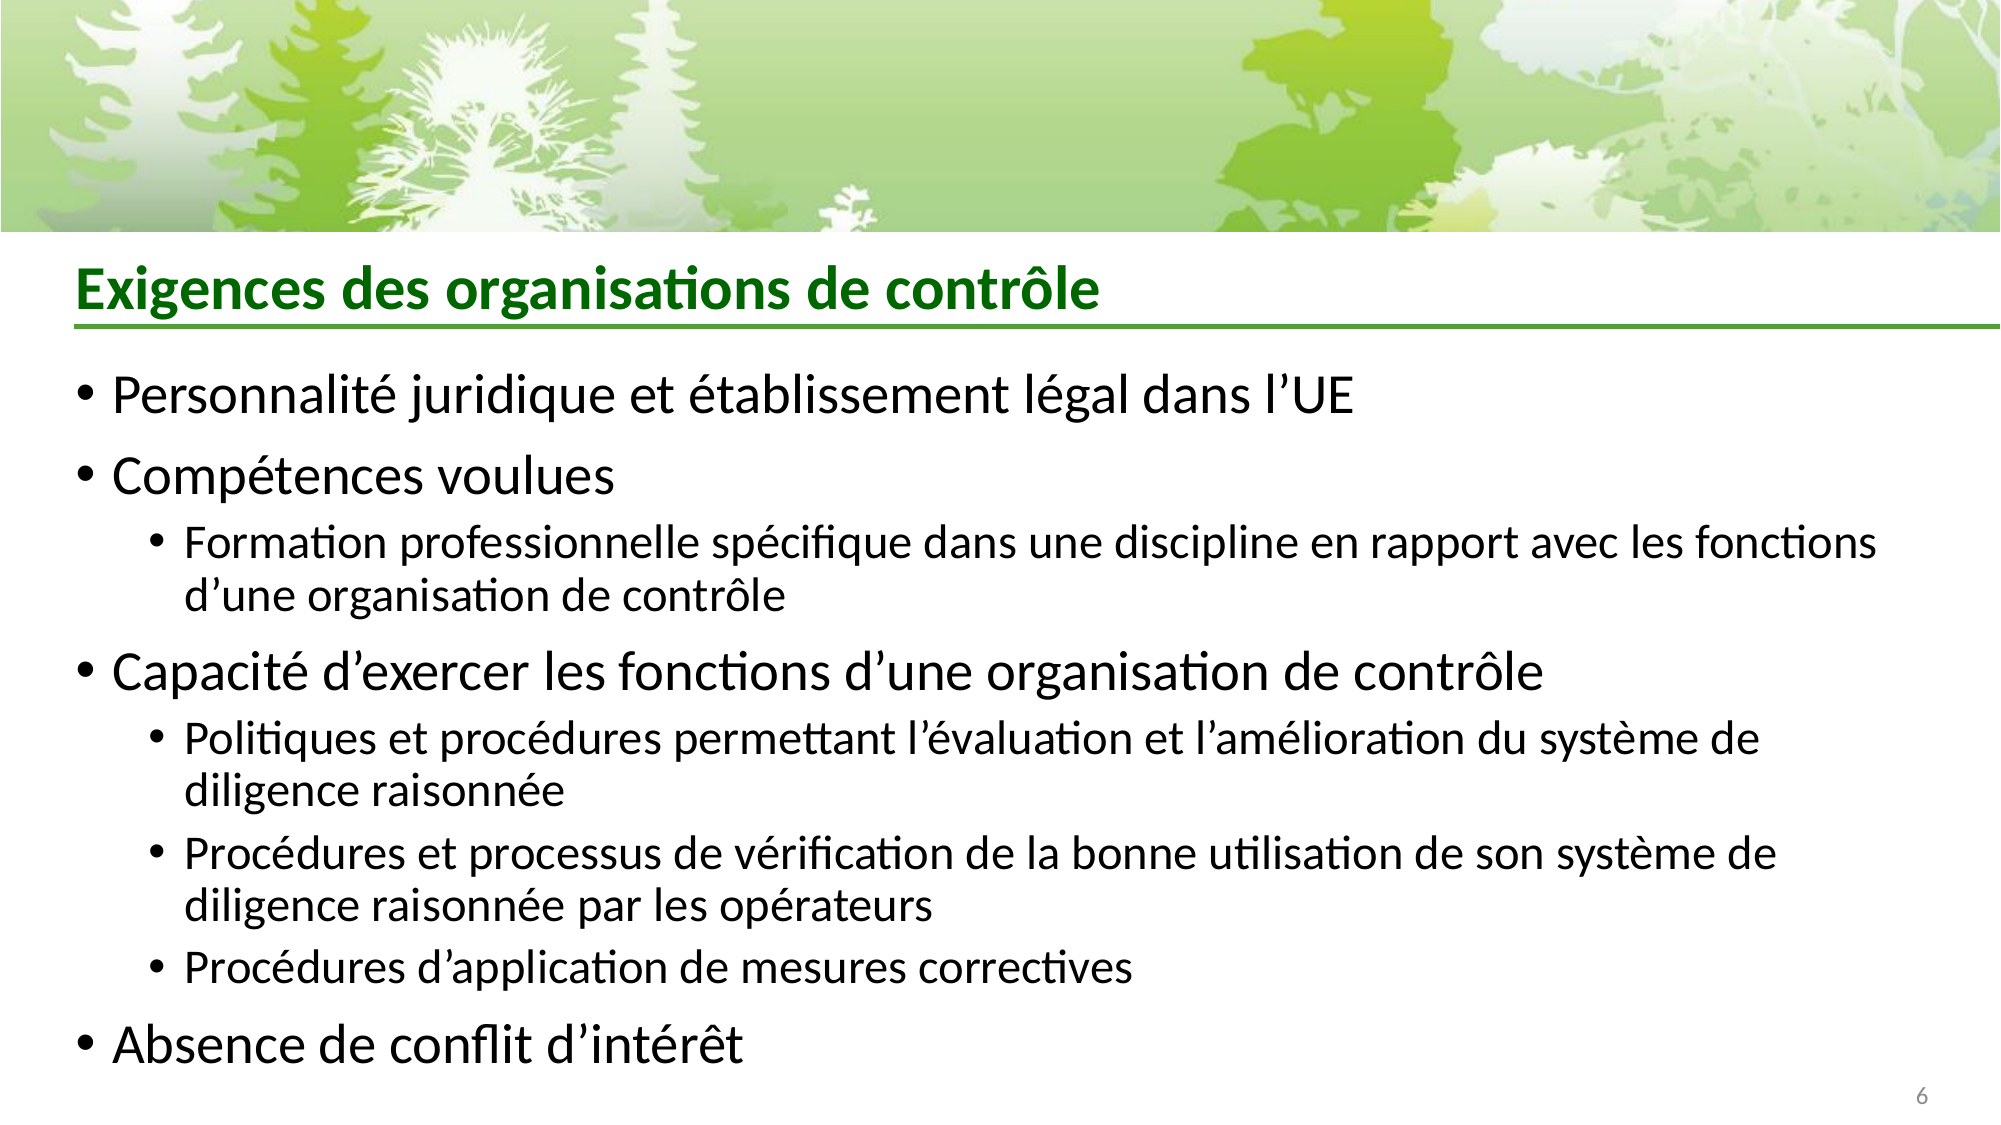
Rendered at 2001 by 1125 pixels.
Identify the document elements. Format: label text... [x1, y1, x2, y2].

list Personnalité juridique et établissement légal dans l’UE Compétences voulues Formation professionnelle spécifique dans une discipline en rapport avec les fonctions d’une organisation de contrôle Capacité d’exercer les fonctions d’une organisation de contrôle Politiques et procédures permettant l’évaluation et l’amélioration du système de diligence raisonnée Procédures et processus de vérification de la bonne utilisation de son système de diligence raisonnée par les opérateurs Procédures d’application de mesures correctives Absence de conflit d’intérêt [60, 357, 1940, 1087]
slide_number 6 [1493, 1065, 1944, 1125]
title Exigences des organisations de contrôle [60, 195, 1411, 357]
picture [0, 0, 2000, 232]
